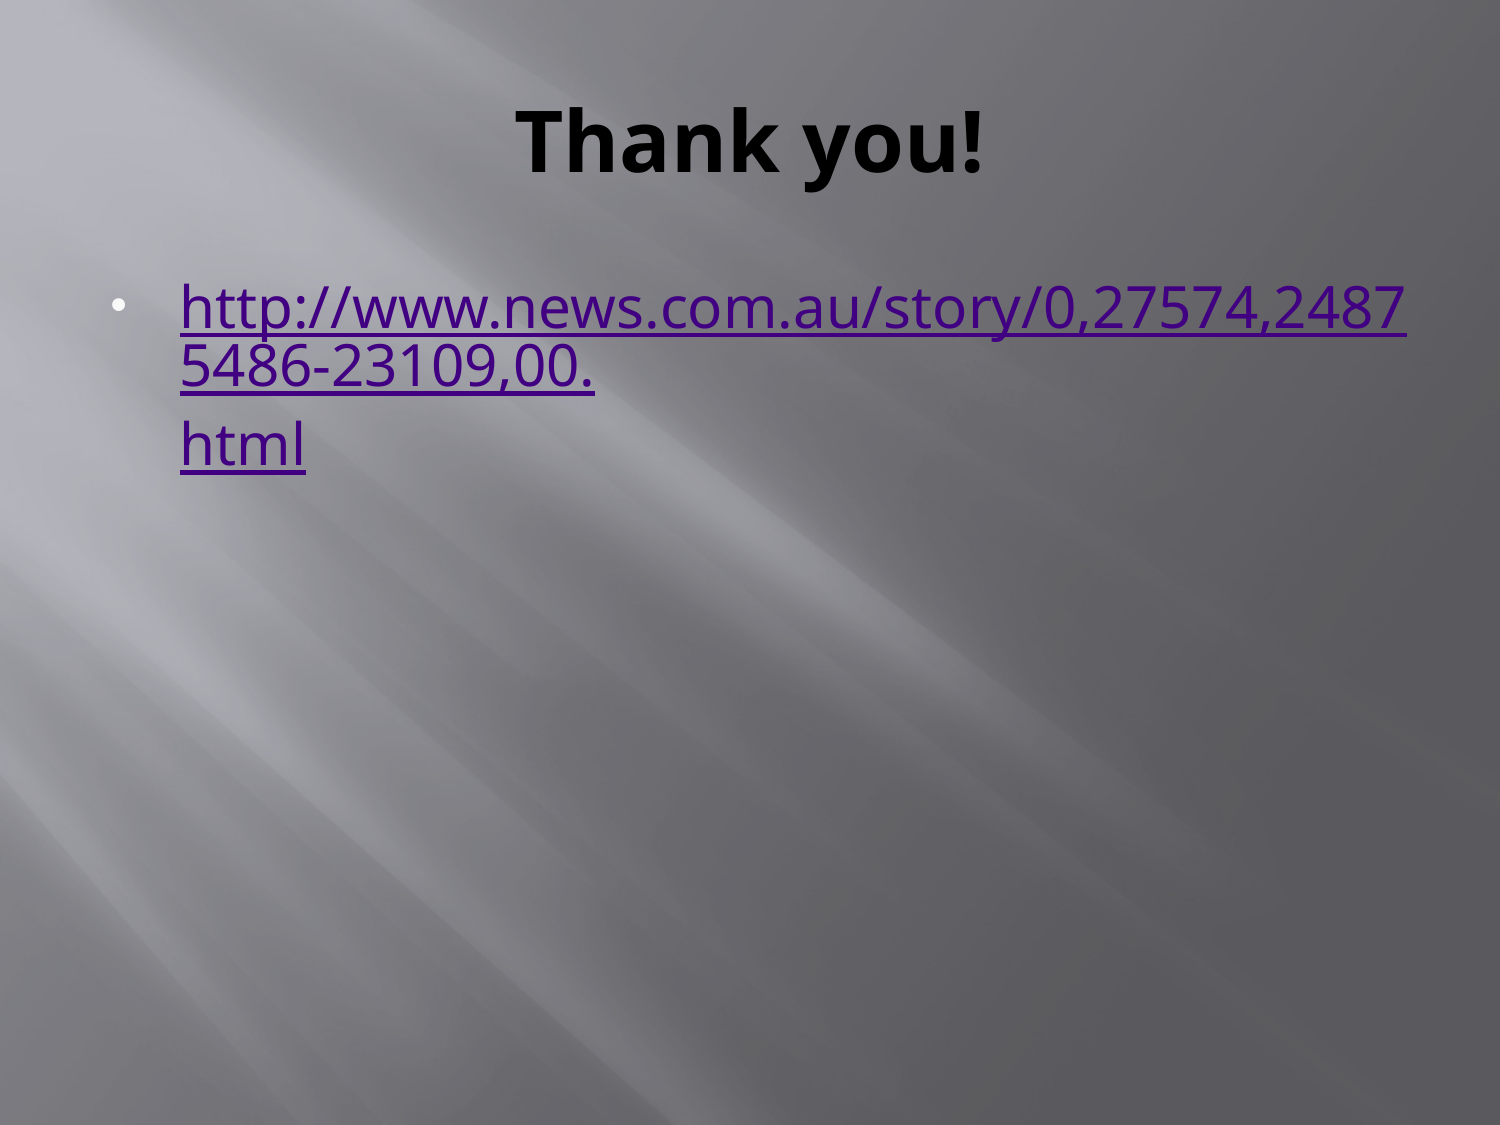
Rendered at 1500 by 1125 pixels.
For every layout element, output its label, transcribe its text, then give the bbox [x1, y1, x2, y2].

title Thank you! [75, 45, 1425, 233]
list http://www.news.com.au/story/0,27574,24875486-23109,00.html [75, 262, 1425, 1035]
